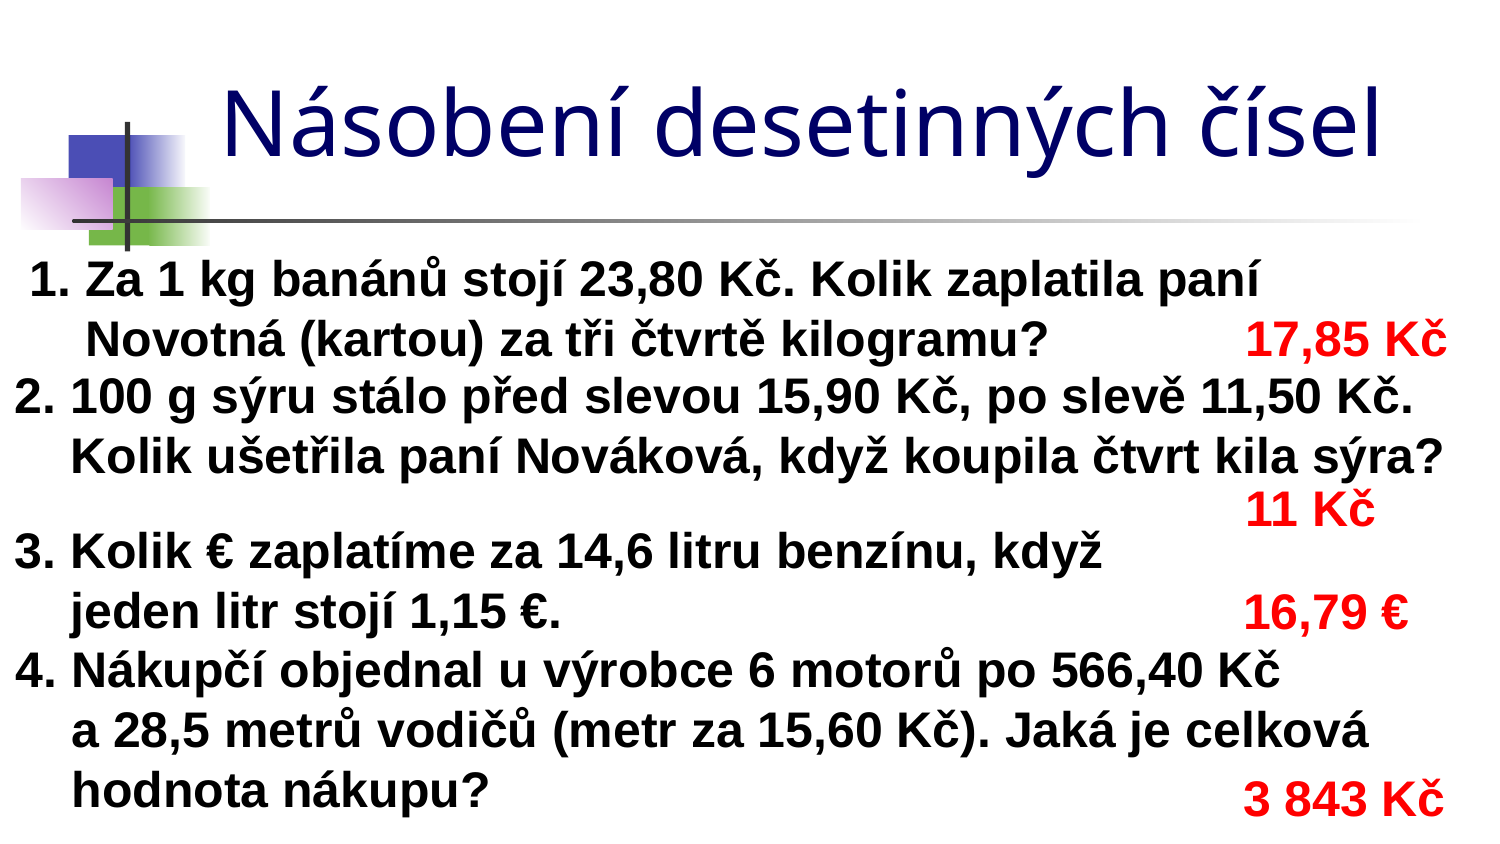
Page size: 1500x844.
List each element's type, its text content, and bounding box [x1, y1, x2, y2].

text_box 4. Nákupčí objednal u výrobce 6 motorů po 566,40 Kč a 28,5 metrů vodičů (metr za 15,60 Kč). Jaká je celková hodnota nákupu? [1, 629, 1500, 825]
text_box 1. Za 1 kg banánů stojí 23,80 Kč. Kolik zaplatila paní Novotná (kartou) za tři čtvrtě kilogramu? [0, 238, 1500, 356]
text_box 17,85 Kč [1230, 298, 1500, 374]
text_box 11 Kč [1230, 469, 1500, 544]
text_box 16,79 € [1228, 572, 1500, 647]
title Násobení desetinných čísel [104, 29, 1500, 210]
text_box 3. Kolik € zaplatíme za 14,6 litru benzínu, když jeden litr stojí 1,15 €. [0, 511, 1500, 647]
text_box 3 843 Kč [1228, 759, 1500, 835]
text_box 2. 100 g sýru stálo před slevou 15,90 Kč, po slevě 11,50 Kč. Kolik ušetřila paní Nováková, když koupila čtvrt kila sýra? [0, 356, 1500, 492]
